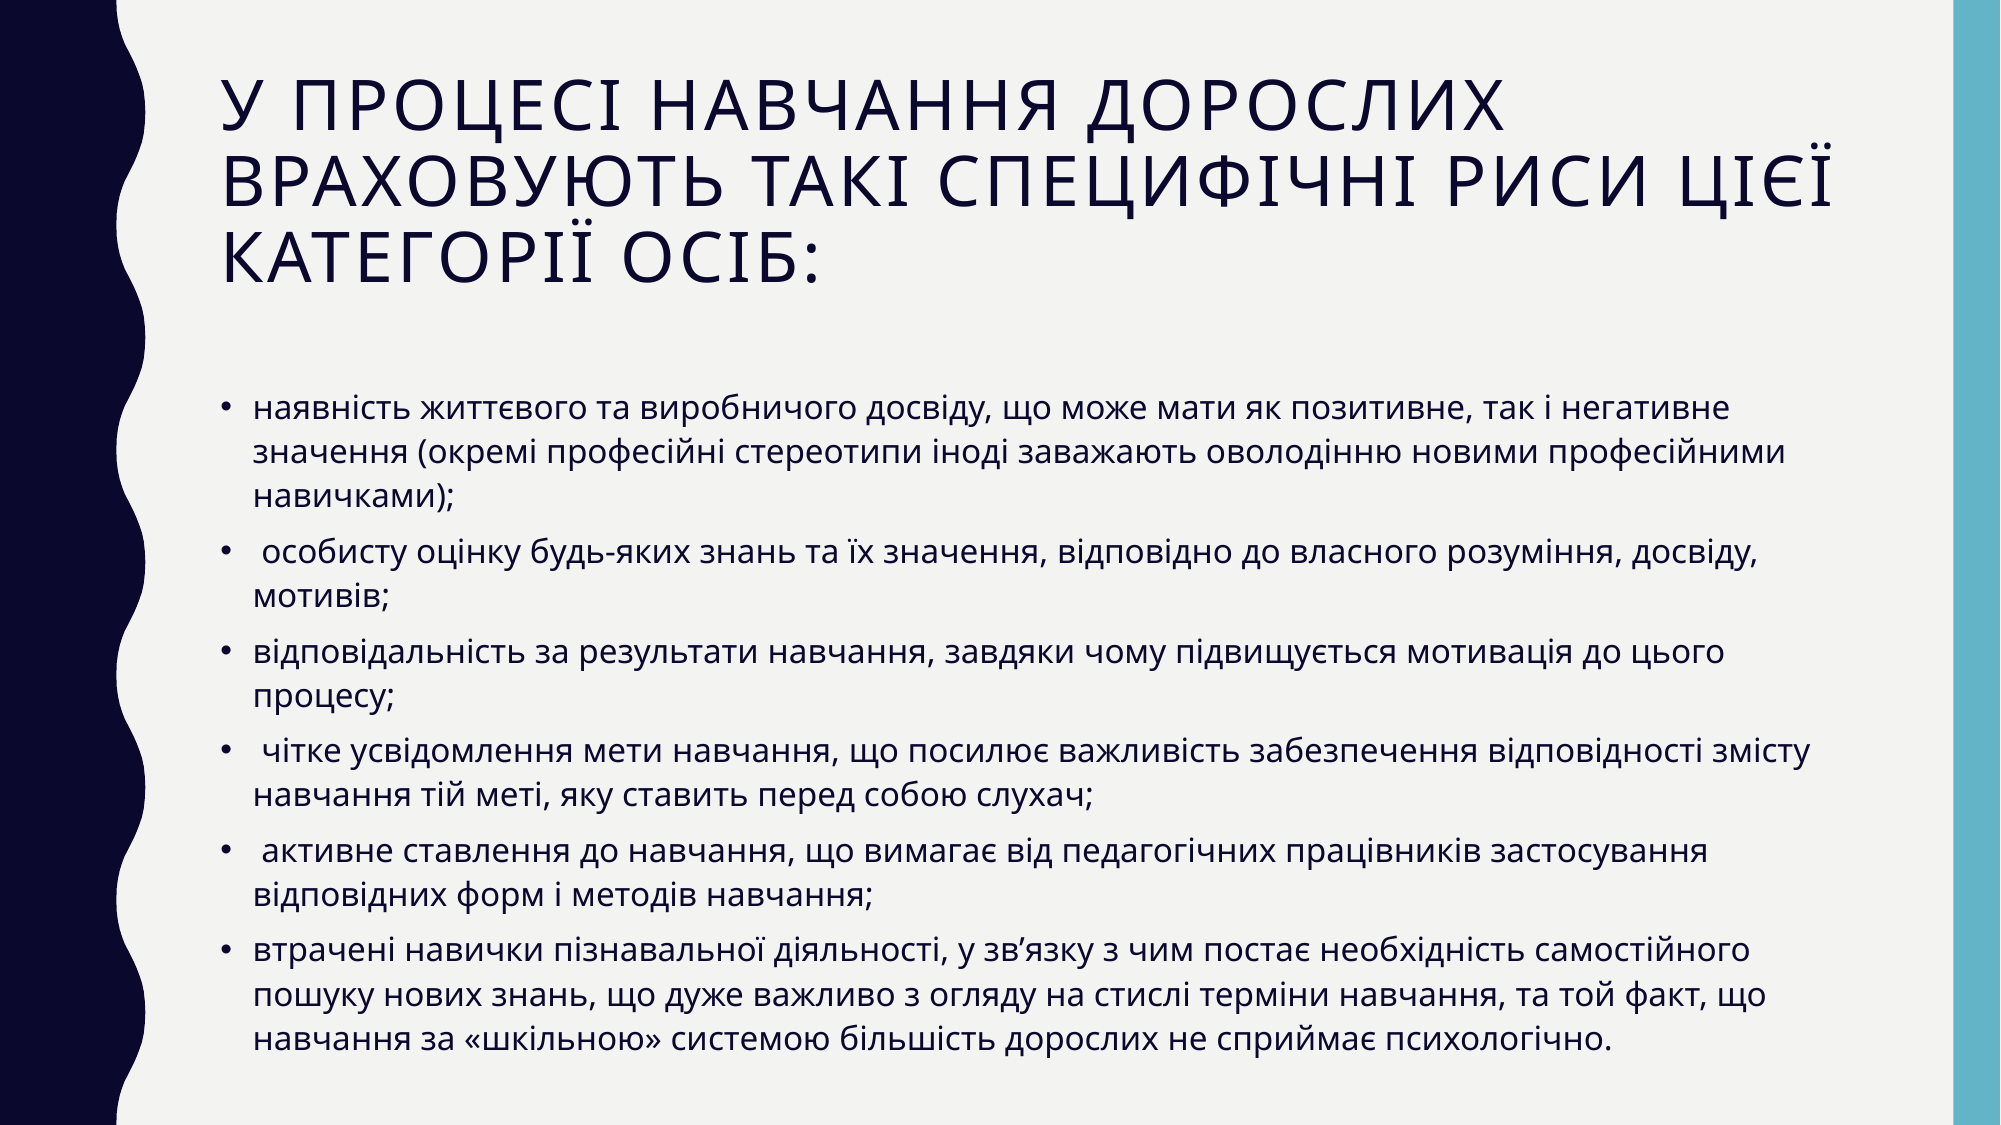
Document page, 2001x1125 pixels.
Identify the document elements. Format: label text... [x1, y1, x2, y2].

title У процесі навчання дорослих враховують такі специфічні риси цієї категорії осіб: [205, 62, 1875, 308]
list наявність життєвого та виробничого досвіду, що може мати як позитивне, так і негативне значення (окремі професійні стереотипи іноді заважають оволодінню новими професійними навичками); особисту оцінку будь-яких знань та їх значення, відповідно до власного розуміння, досвіду, мотивів; відповідальність за результати навчання, завдяки чому підвищується мотивація до цього процесу; чітке усвідомлення мети навчання, що посилює важливість забезпечення відповідності змісту навчання тій меті, яку ставить перед собою слухач; активне ставлення до навчання, що вимагає від педагогічних працівників застосування відповідних форм і методів навчання; втрачені навички пізнавальної діяльності, у зв’язку з чим постає необхідність самостійного пошуку нових знань, що дуже важливо з огляду на стислі терміни навчання, та той факт, що навчання за «шкільною» системою більшість дорослих не сприймає психологічно. [205, 375, 1875, 1065]
